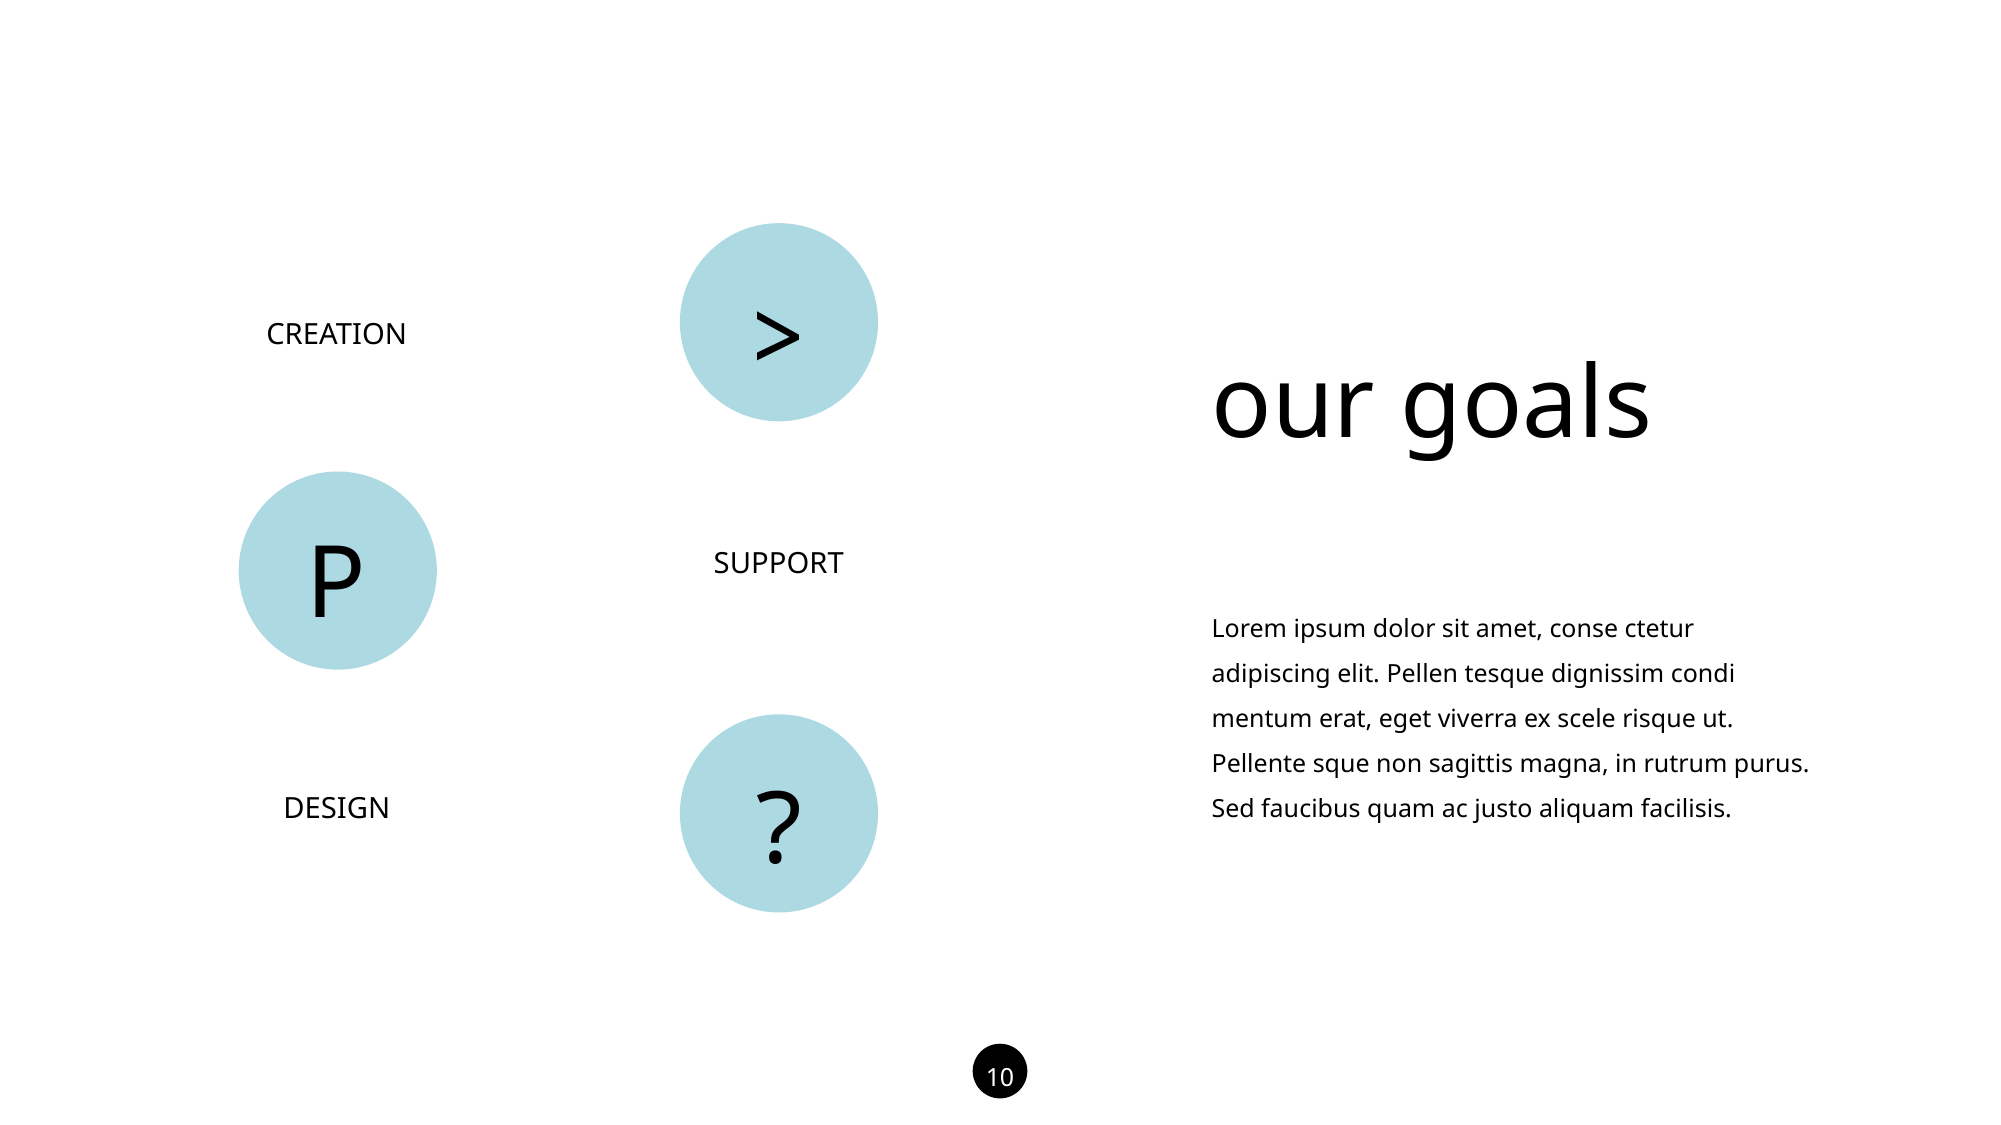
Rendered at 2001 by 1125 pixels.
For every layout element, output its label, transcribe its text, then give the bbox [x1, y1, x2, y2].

text_box 10 [962, 1039, 1038, 1099]
text_box DESIGN [247, 782, 426, 832]
text_box CREATION [247, 308, 426, 358]
text_box [678, 222, 880, 423]
text_box our goals [1196, 330, 1748, 465]
text_box > [718, 265, 840, 400]
text_box P [276, 510, 398, 646]
text_box [678, 713, 880, 914]
text_box SUPPORT [689, 537, 869, 587]
text_box [237, 470, 438, 671]
text_box Lorem ipsum dolor sit amet, conse ctetur adipiscing elit. Pellen tesque dignissim condi mentum erat, eget viverra ex scele risque ut. Pellente sque non sagittis magna, in rutrum purus. Sed faucibus quam ac justo aliquam facilisis. [1196, 590, 1835, 830]
text_box ? [718, 755, 840, 891]
